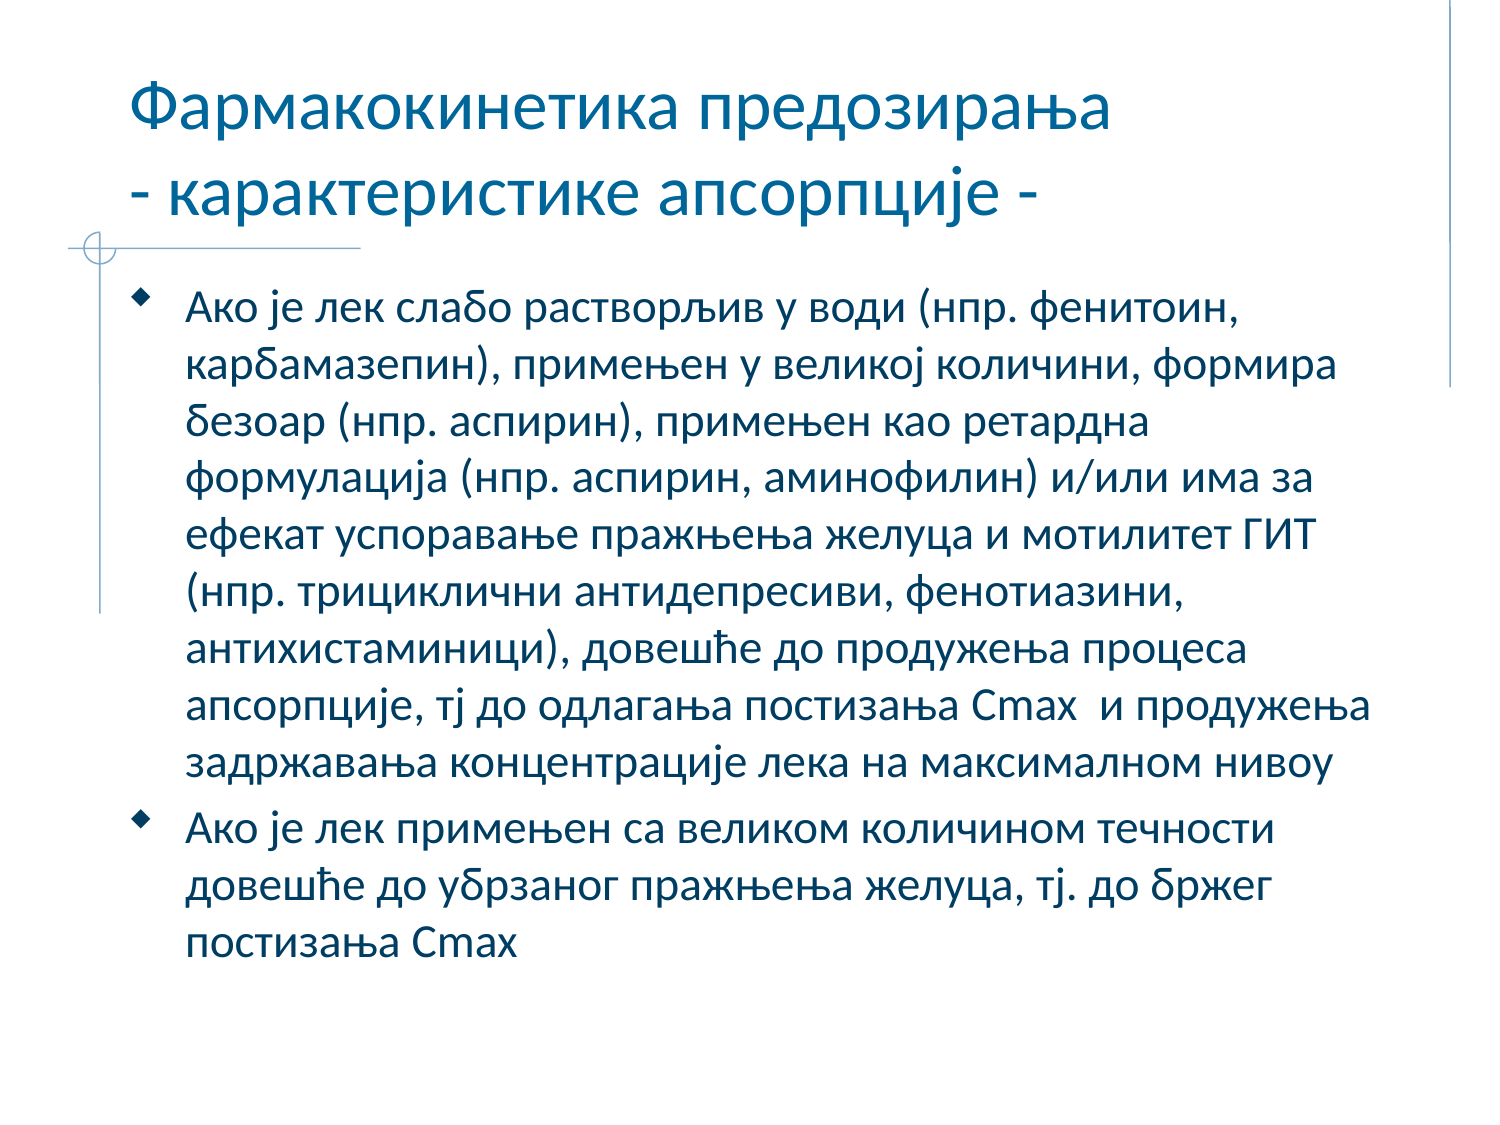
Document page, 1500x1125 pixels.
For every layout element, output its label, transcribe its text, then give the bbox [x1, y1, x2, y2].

list Ако је лек слабо растворљив у води (нпр. фенитоин, карбамазепин), примењен у великој количини, формира безоар (нпр. аспирин), примењен као ретардна формулација (нпр. аспирин, аминофилин) и/или има за ефекат успоравање пражњења желуца и мотилитет ГИТ (нпр. трициклични антидепресиви, фенотиазини, антихистаминици), довешће до продужења процеса апсорпције, тј до одлагања постизања Cmax и продужења задржавања концентрације лека на максималном нивоу Ако је лек примењен са великом количином течности довешће до убрзаног пражњења желуца, тј. до бржег постизања Cmax [111, 266, 1436, 988]
title Фармакокинетика предозирања - карактеристике апсорпције - [113, 49, 1436, 238]
